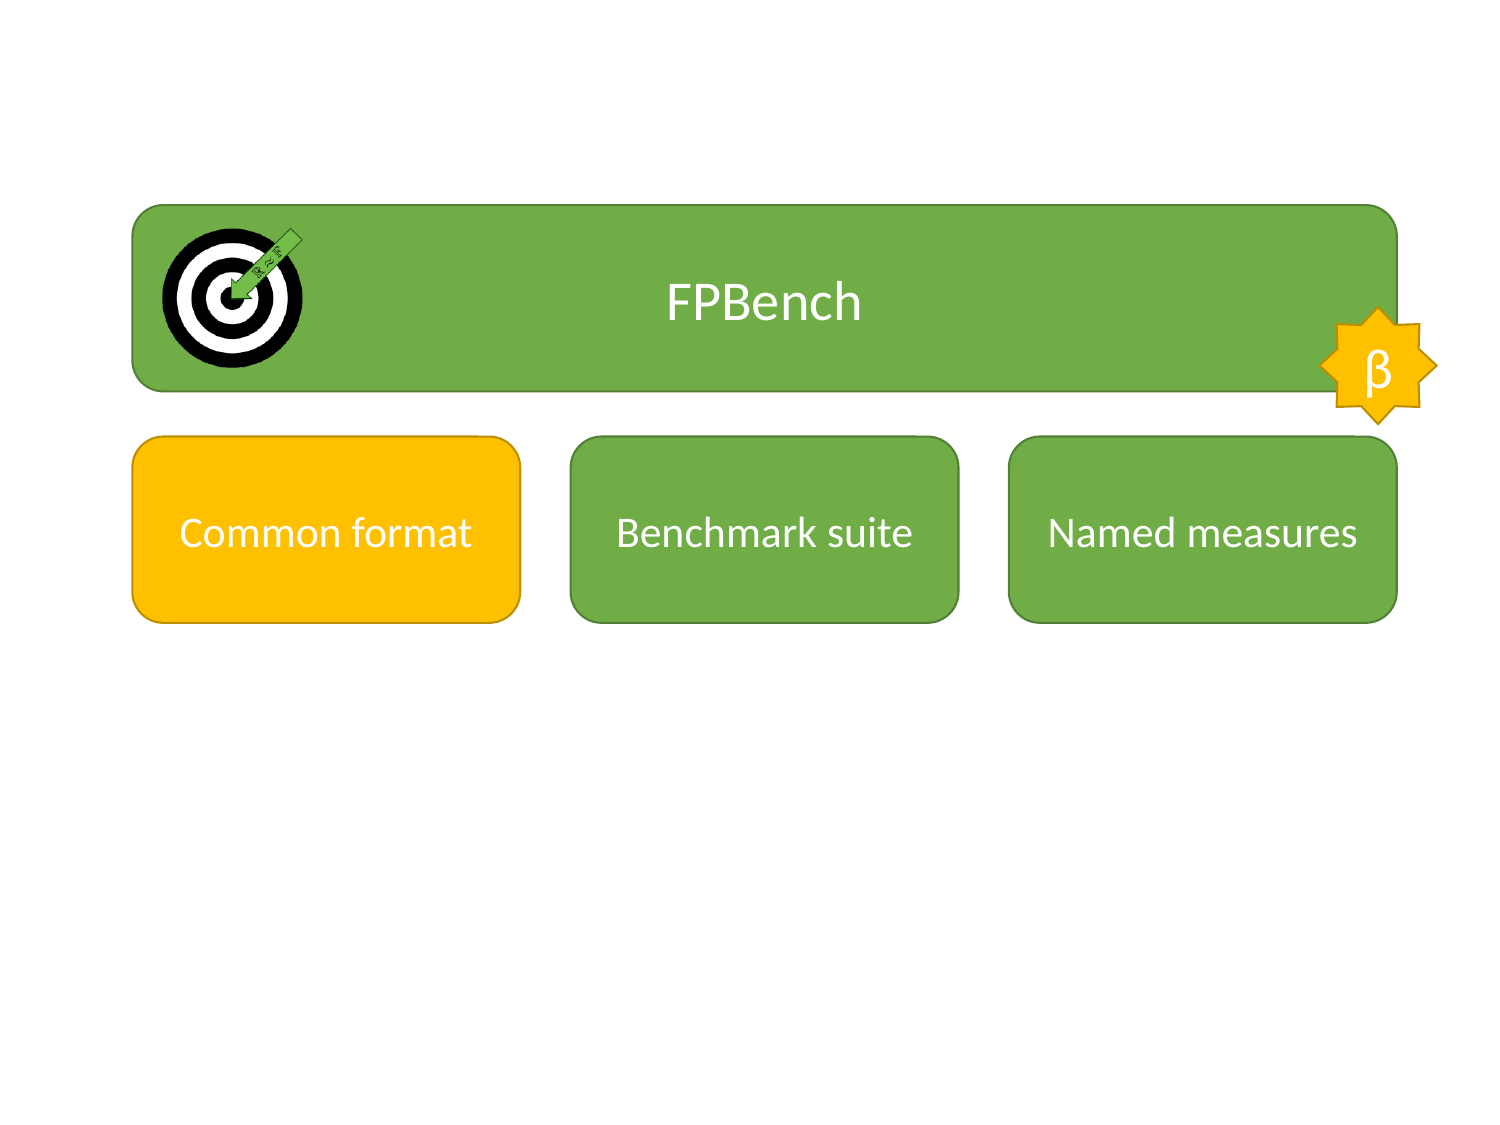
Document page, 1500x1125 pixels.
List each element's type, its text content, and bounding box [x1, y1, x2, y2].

text_box β [1317, 305, 1439, 426]
text_box Named measures [1007, 435, 1398, 624]
text_box Benchmark suite [569, 435, 960, 624]
text_box FPBench [131, 204, 1398, 393]
picture [160, 226, 305, 370]
text_box Common format [131, 435, 522, 624]
